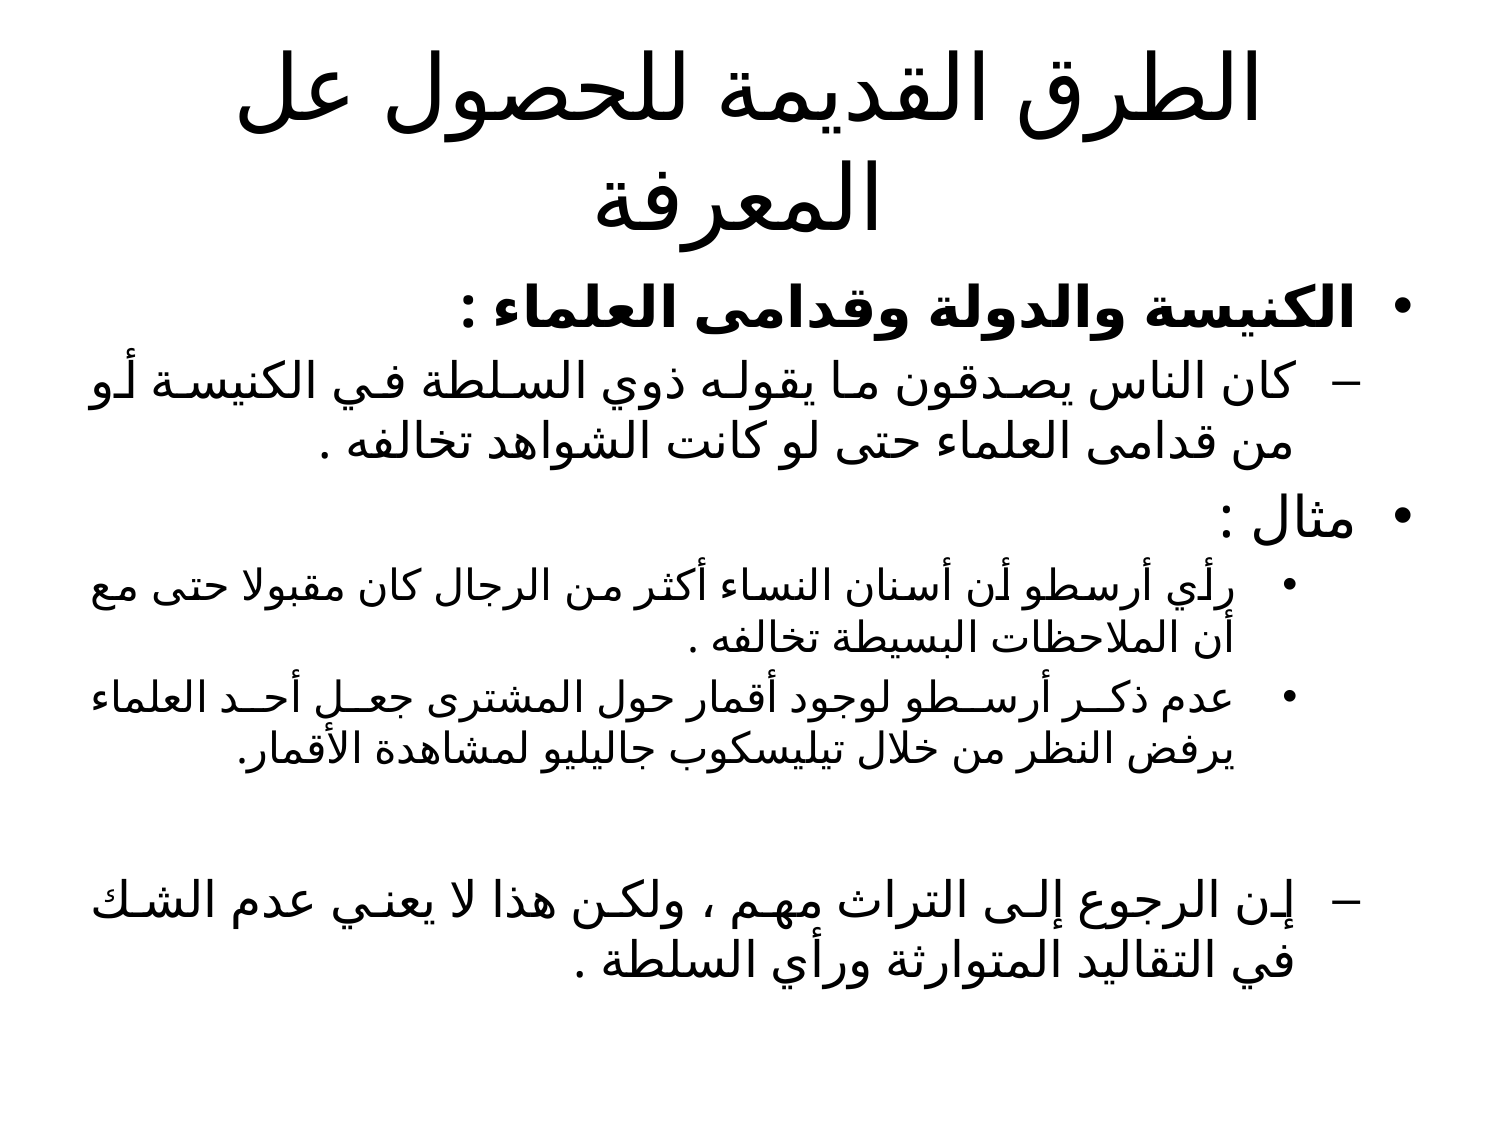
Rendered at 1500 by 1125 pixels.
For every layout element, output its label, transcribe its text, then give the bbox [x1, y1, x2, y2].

list الكنيسة والدولة وقدامى العلماء : كان الناس يصدقون ما يقوله ذوي السلطة في الكنيسة أو من قدامى العلماء حتى لو كانت الشواهد تخالفه . مثال : رأي أرسطو أن أسنان النساء أكثر من الرجال كان مقبولا حتى مع أن الملاحظات البسيطة تخالفه . عدم ذكر أرسطو لوجود أقمار حول المشترى جعل أحد العلماء يرفض النظر من خلال تيليسكوب جاليليو لمشاهدة الأقمار. إن الرجوع إلى التراث مهم ، ولكن هذا لا يعني عدم الشك في التقاليد المتوارثة ورأي السلطة . [75, 262, 1425, 1005]
title الطرق القديمة للحصول عل المعرفة [75, 45, 1425, 233]
